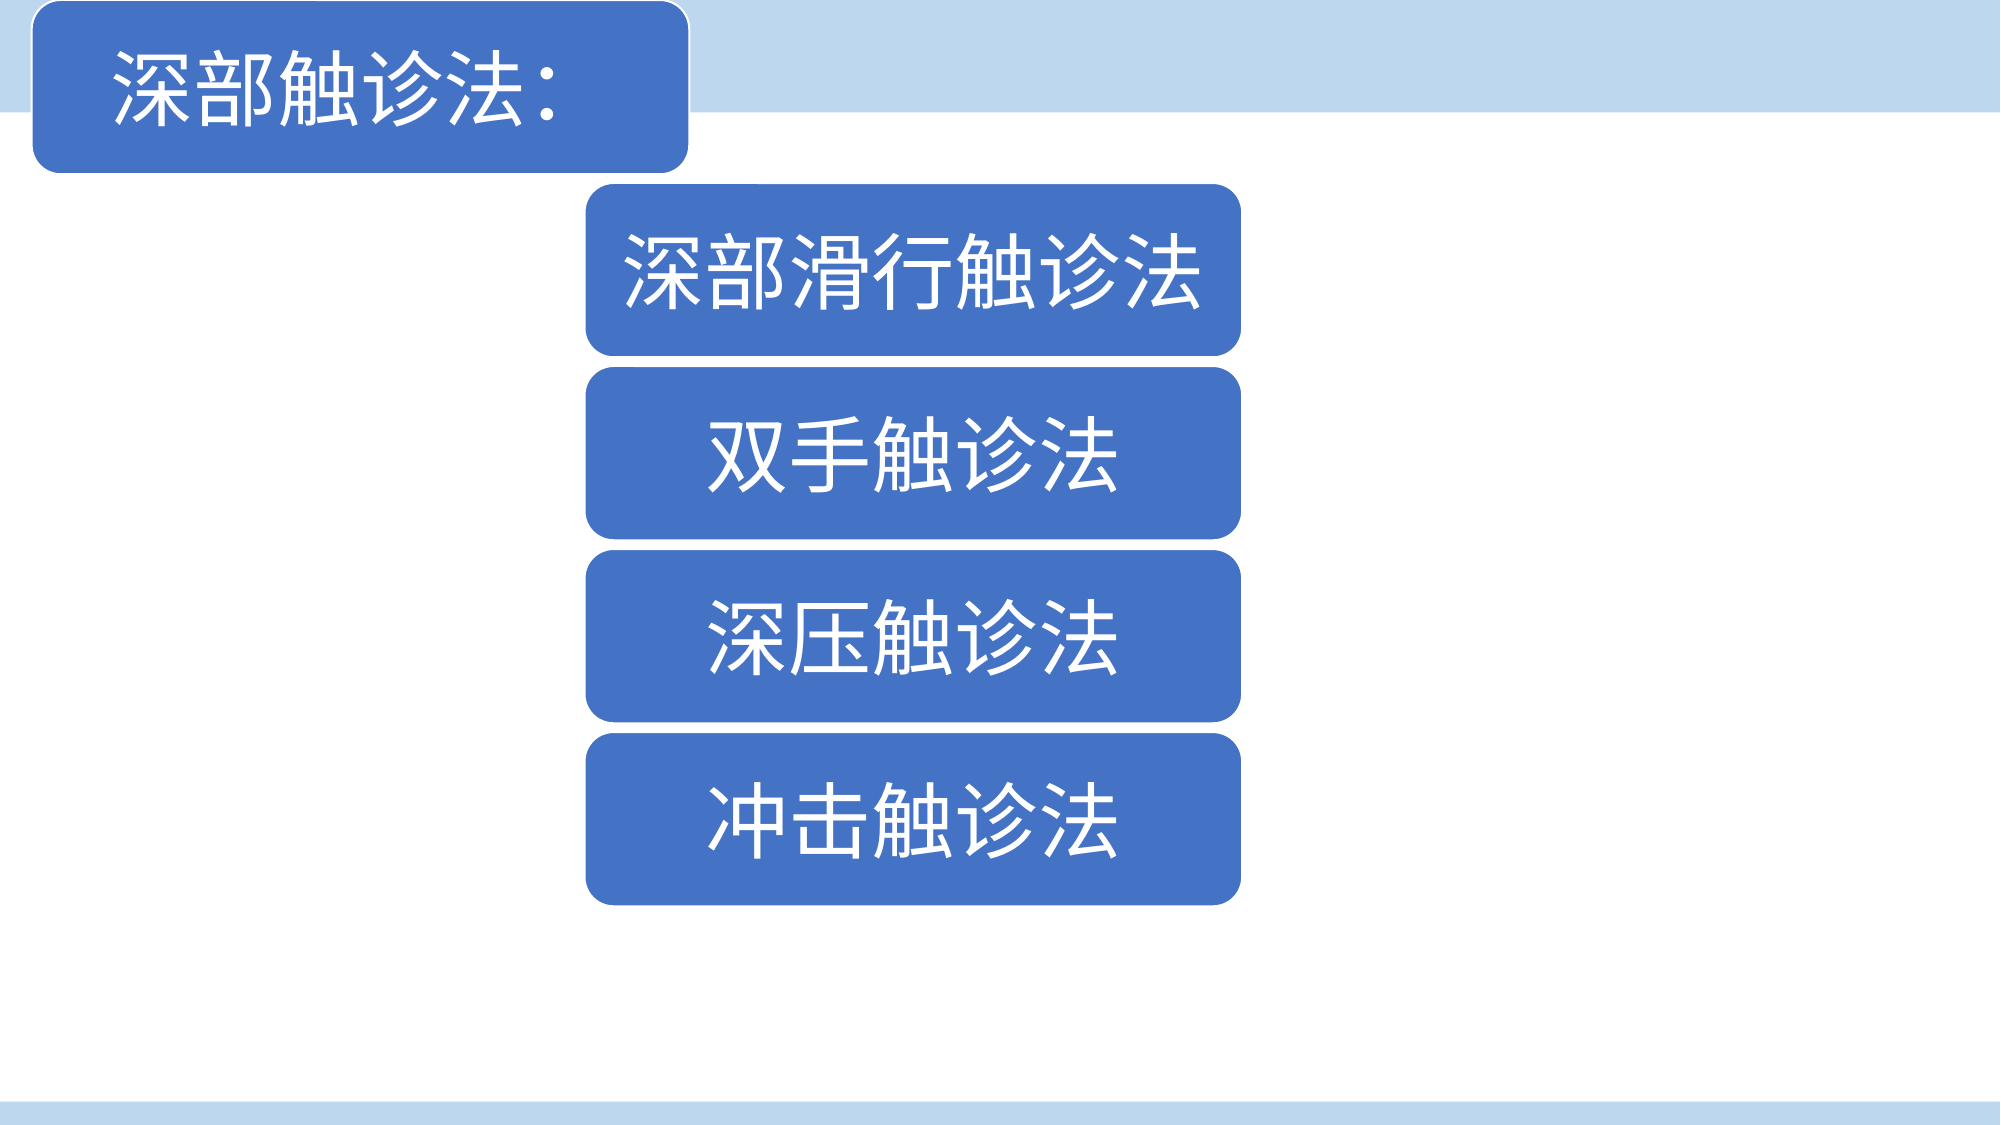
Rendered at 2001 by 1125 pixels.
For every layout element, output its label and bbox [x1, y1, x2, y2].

text_box [84, 134, 1911, 1041]
